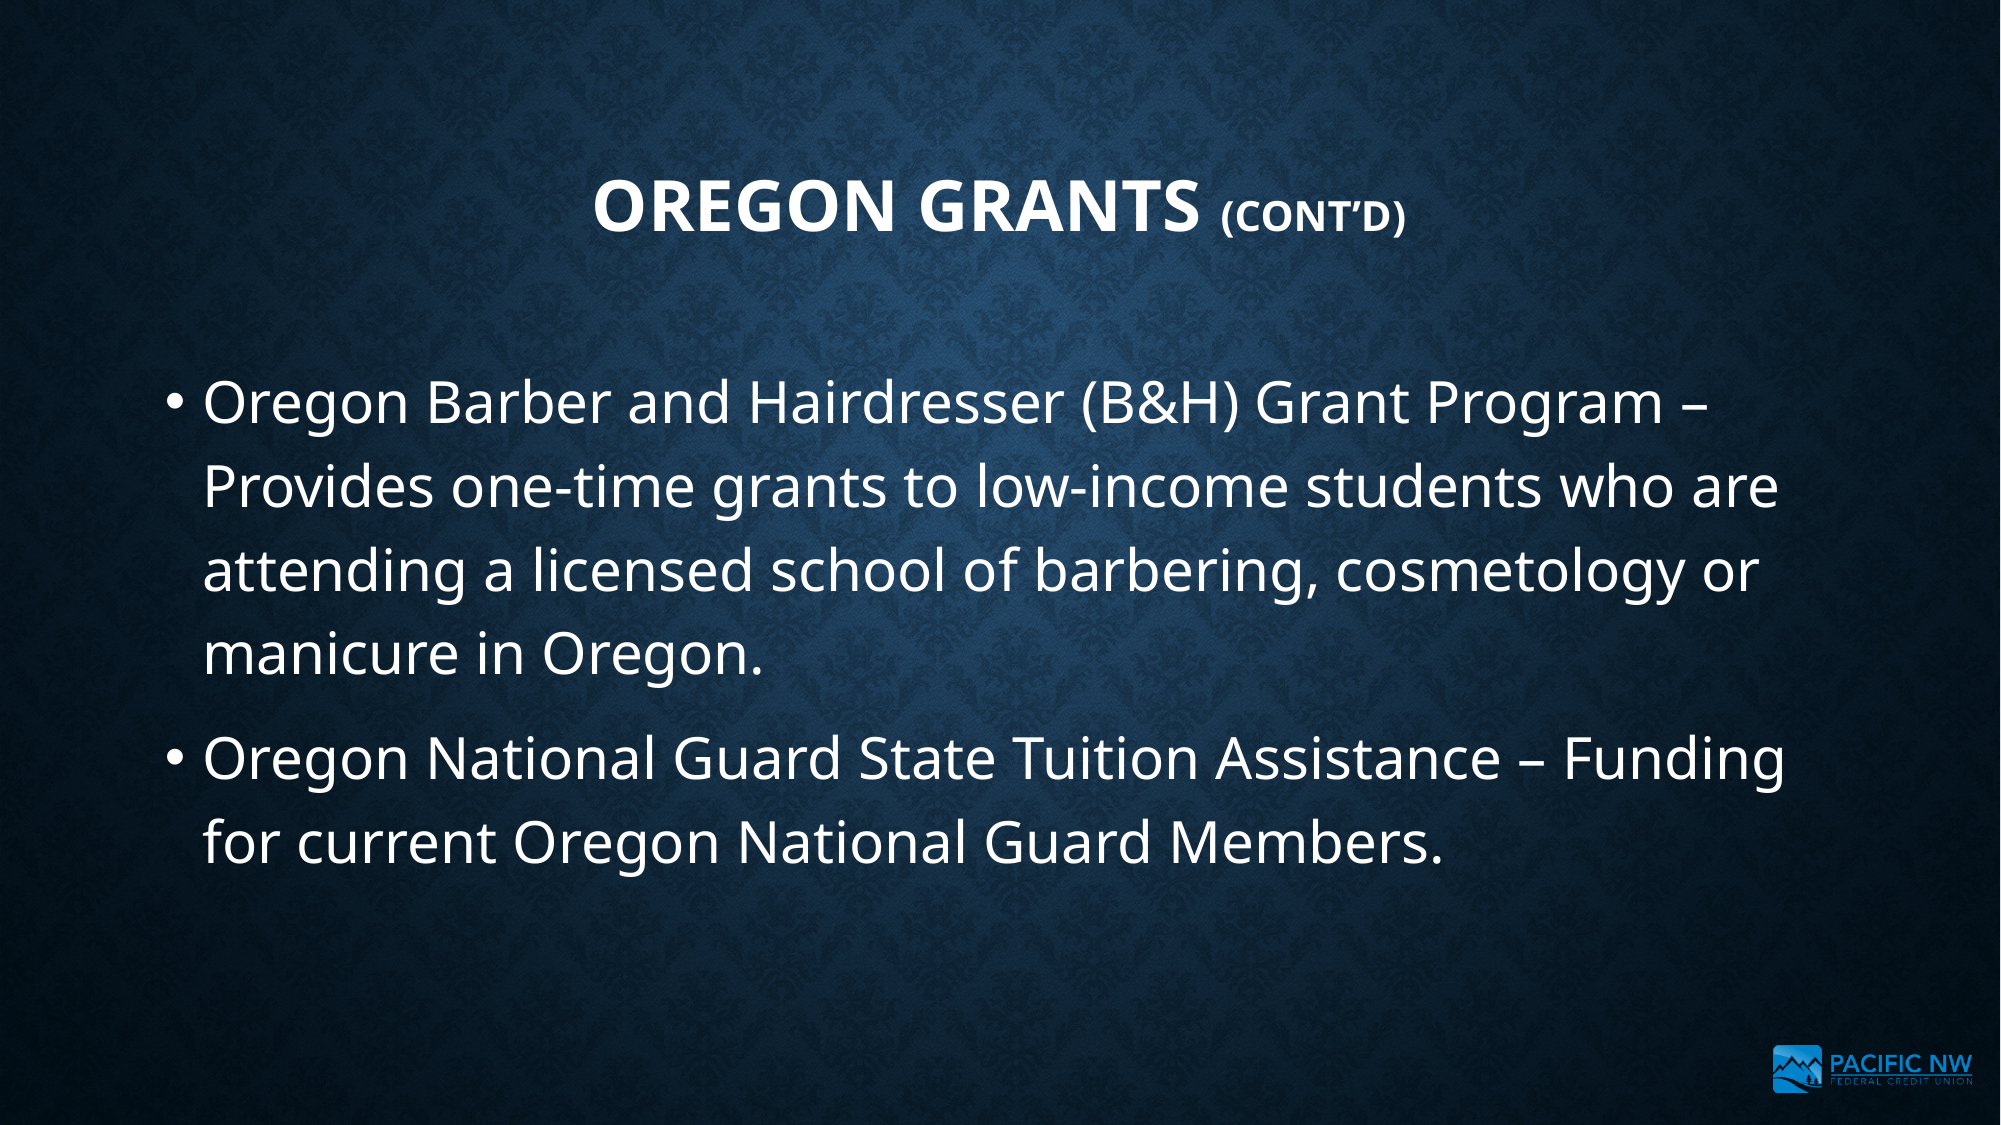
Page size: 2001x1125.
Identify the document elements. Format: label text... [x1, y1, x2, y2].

title Oregon Grants (cont’d) [149, 99, 1849, 318]
picture [1773, 1045, 1817, 1068]
list Oregon Barber and Hairdresser (B&H) Grant Program – Provides one-time grants to low-income students who are attending a licensed school of barbering, cosmetology or manicure in Oregon. Oregon National Guard State Tuition Assistance – Funding for current Oregon National Guard Members. [149, 343, 1849, 950]
picture [1779, 1045, 1973, 1094]
picture [1775, 1066, 1785, 1072]
